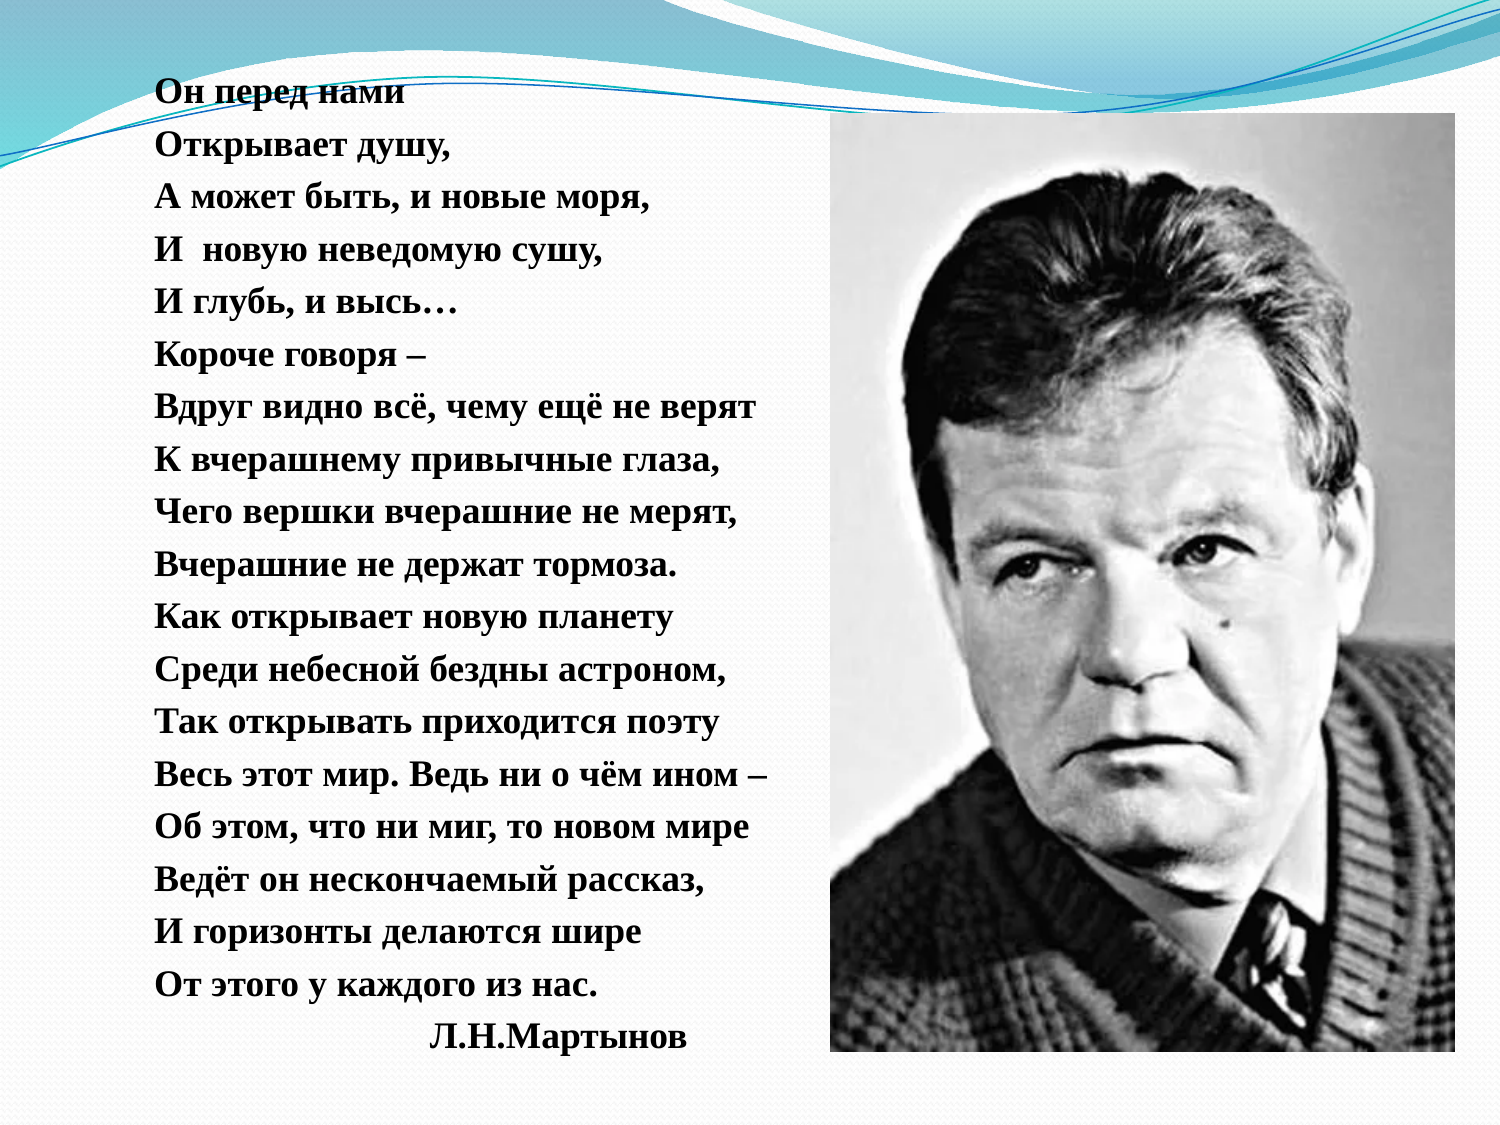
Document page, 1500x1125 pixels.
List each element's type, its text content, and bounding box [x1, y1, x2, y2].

table_cell Есть ассонанс и аллитерация [822, 114, 1425, 1064]
picture [829, 113, 1456, 1052]
list Он перед нами Открывает душу, А может быть, и новые моря, И новую неведомую сушу, И глубь, и высь… Короче говоря – Вдруг видно всё, чему ещё не верят К вчерашнему привычные глаза, Чего вершки вчерашние не мерят, Вчерашние не держат тормоза. Как открывает новую планету Среди небесной бездны астроном, Так открывать приходится поэту Весь этот мир. Ведь ни о чём ином – Об этом, что ни миг, то новом мире Ведёт он нескончаемый рассказ, И горизонты делаются шире От этого у каждого из нас. Л.Н.Мартынов [75, 58, 1425, 1125]
